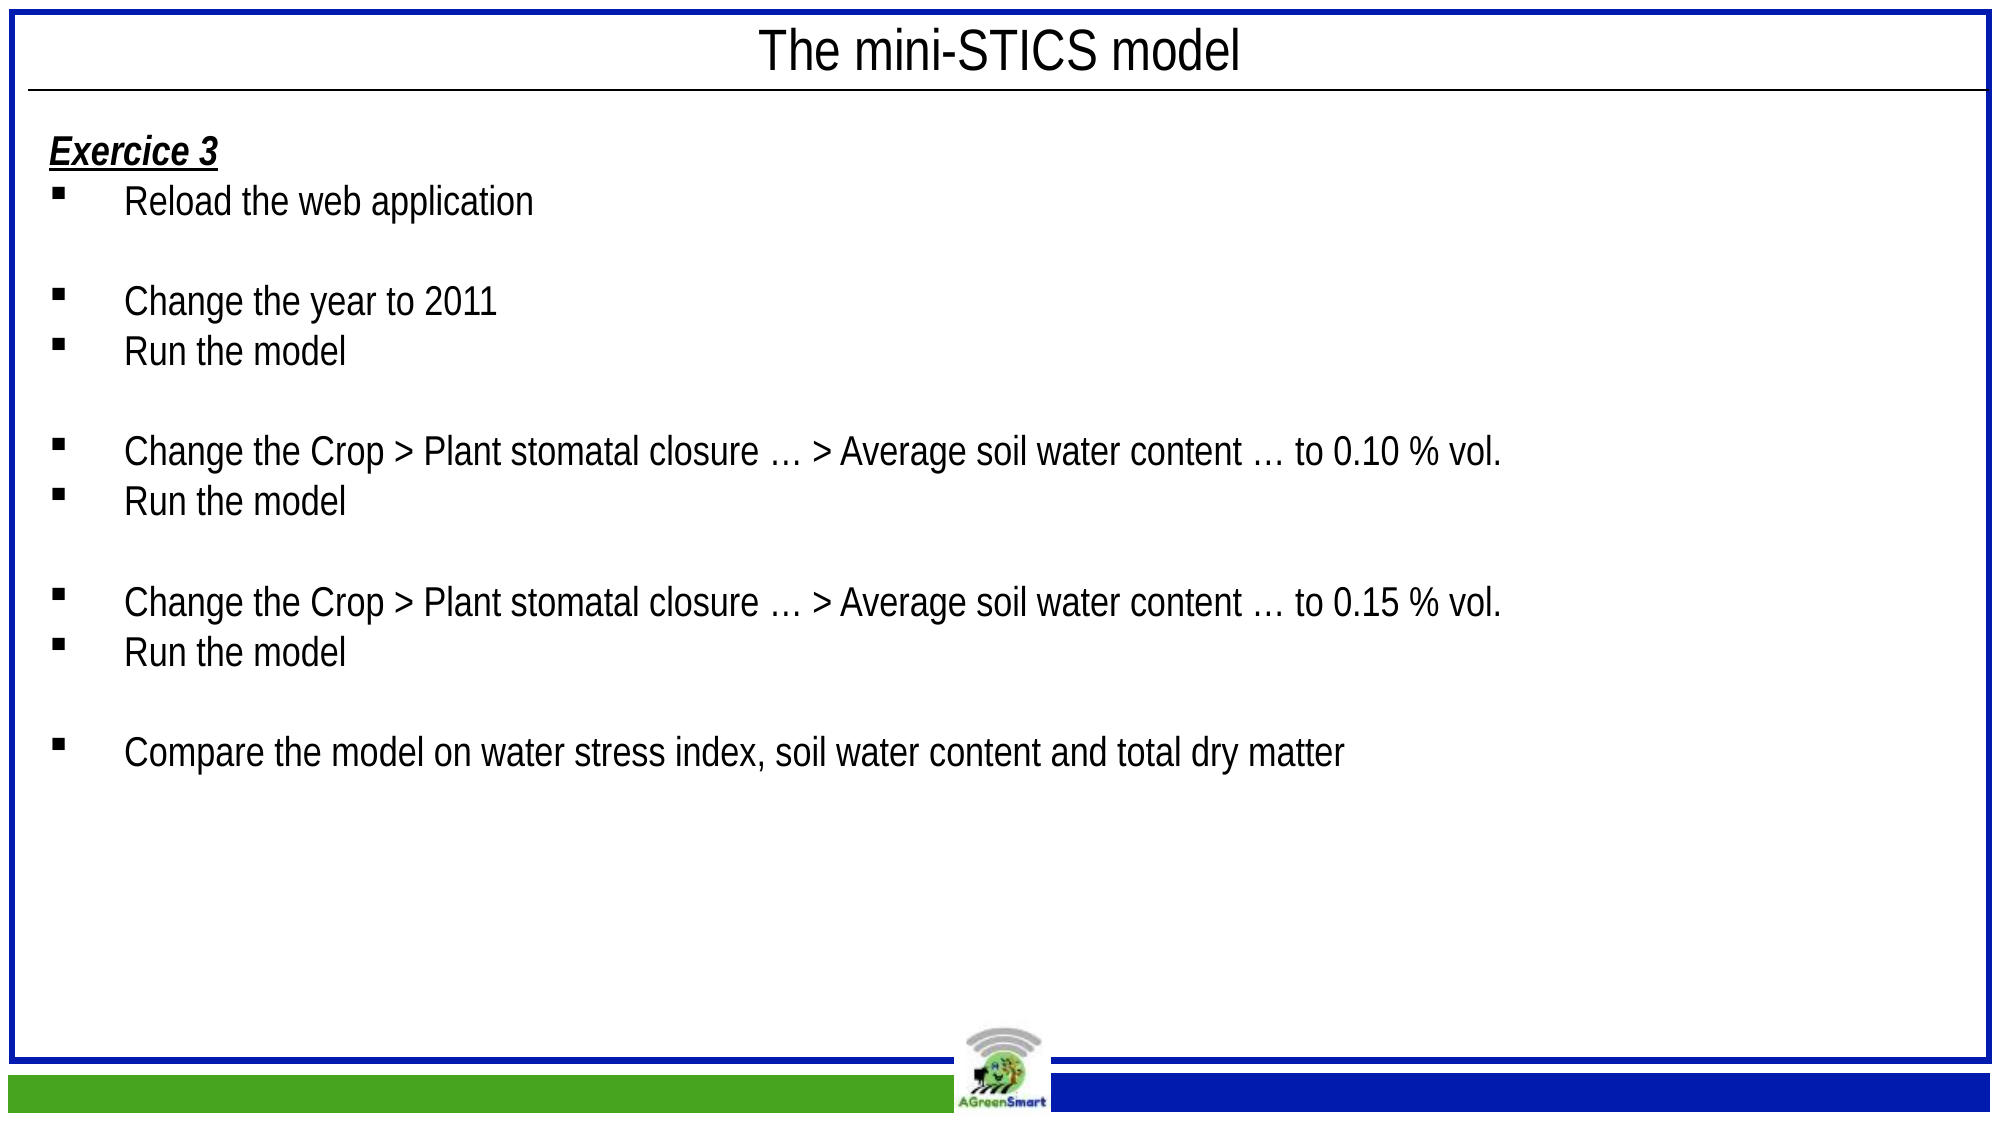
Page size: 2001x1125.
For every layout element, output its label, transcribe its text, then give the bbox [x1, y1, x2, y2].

text_box Exercice 3 Reload the web application Change the year to 2011 Run the model Change the Crop > Plant stomatal closure … > Average soil water content … to 0.10 % vol. Run the model Change the Crop > Plant stomatal closure … > Average soil water content … to 0.15 % vol. Run the model Compare the model on water stress index, soil water content and total dry matter [34, 116, 1927, 882]
text_box The mini-STICS model [0, 5, 2000, 90]
picture [954, 1019, 1051, 1116]
